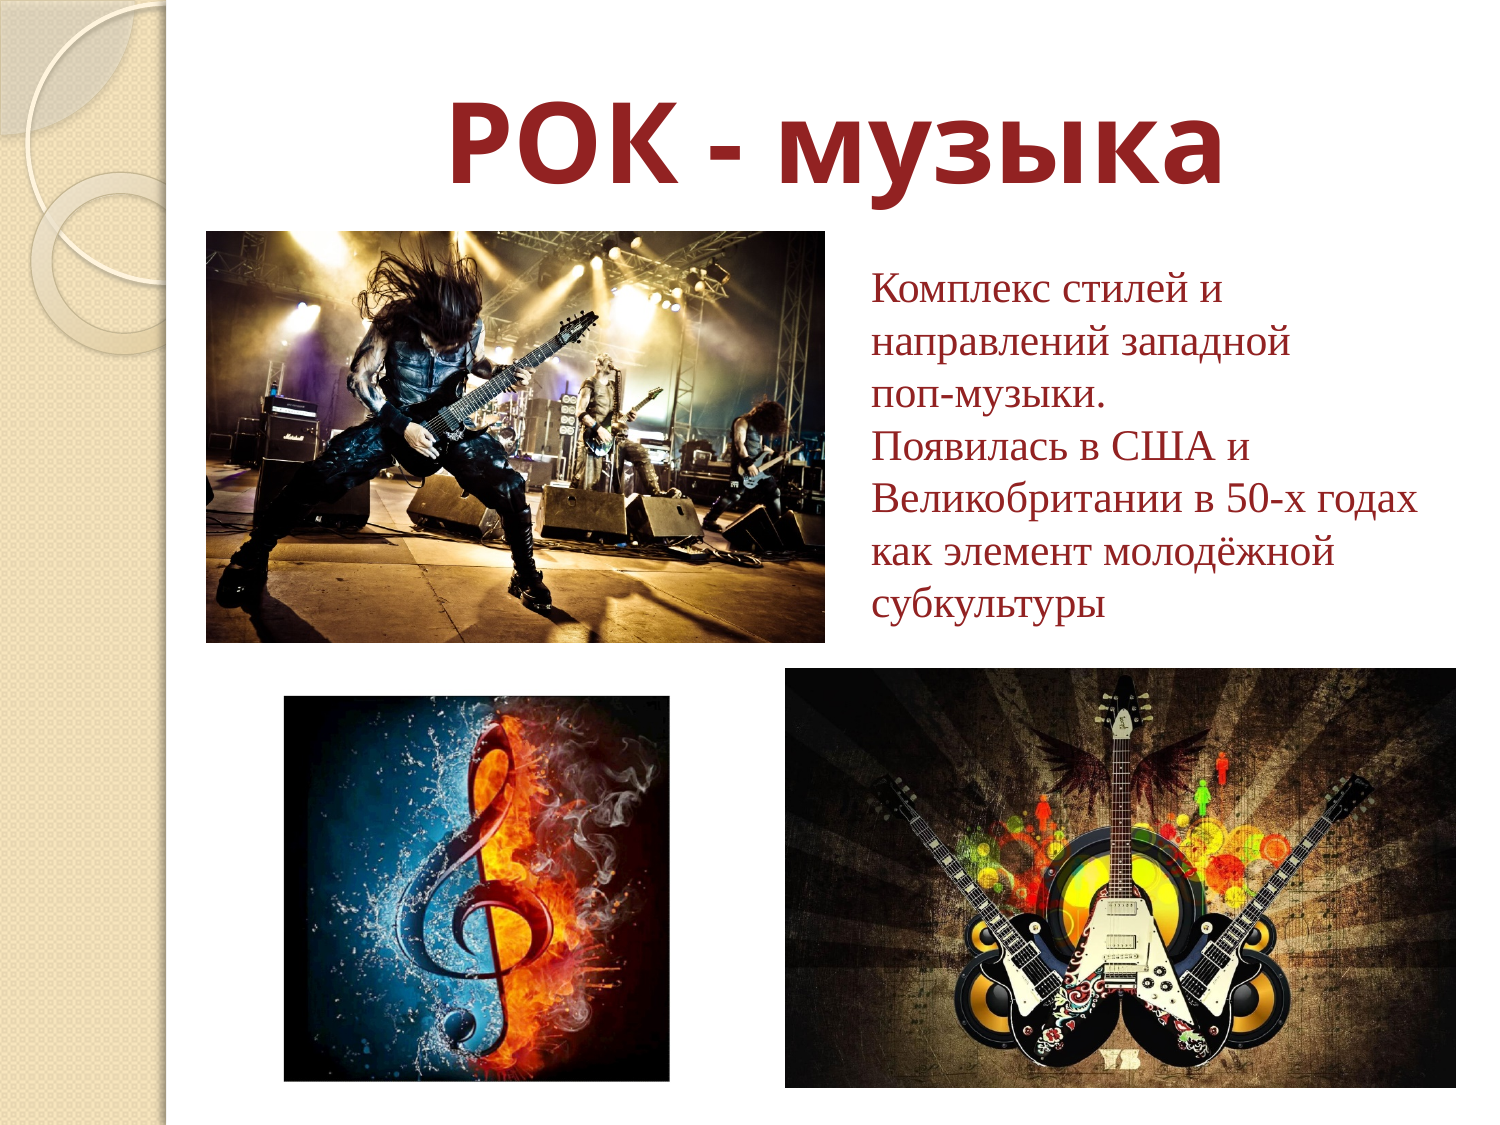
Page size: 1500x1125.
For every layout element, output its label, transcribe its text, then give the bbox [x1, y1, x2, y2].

picture [277, 689, 676, 1088]
text_box Комплекс стилей и направлений западной поп-музыки. Появилась в США и Великобритании в 50-х годах как элемент молодёжной субкультуры [856, 251, 1436, 634]
title РОК - музыка [235, 45, 1466, 233]
picture [785, 668, 1456, 1088]
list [206, 231, 825, 644]
